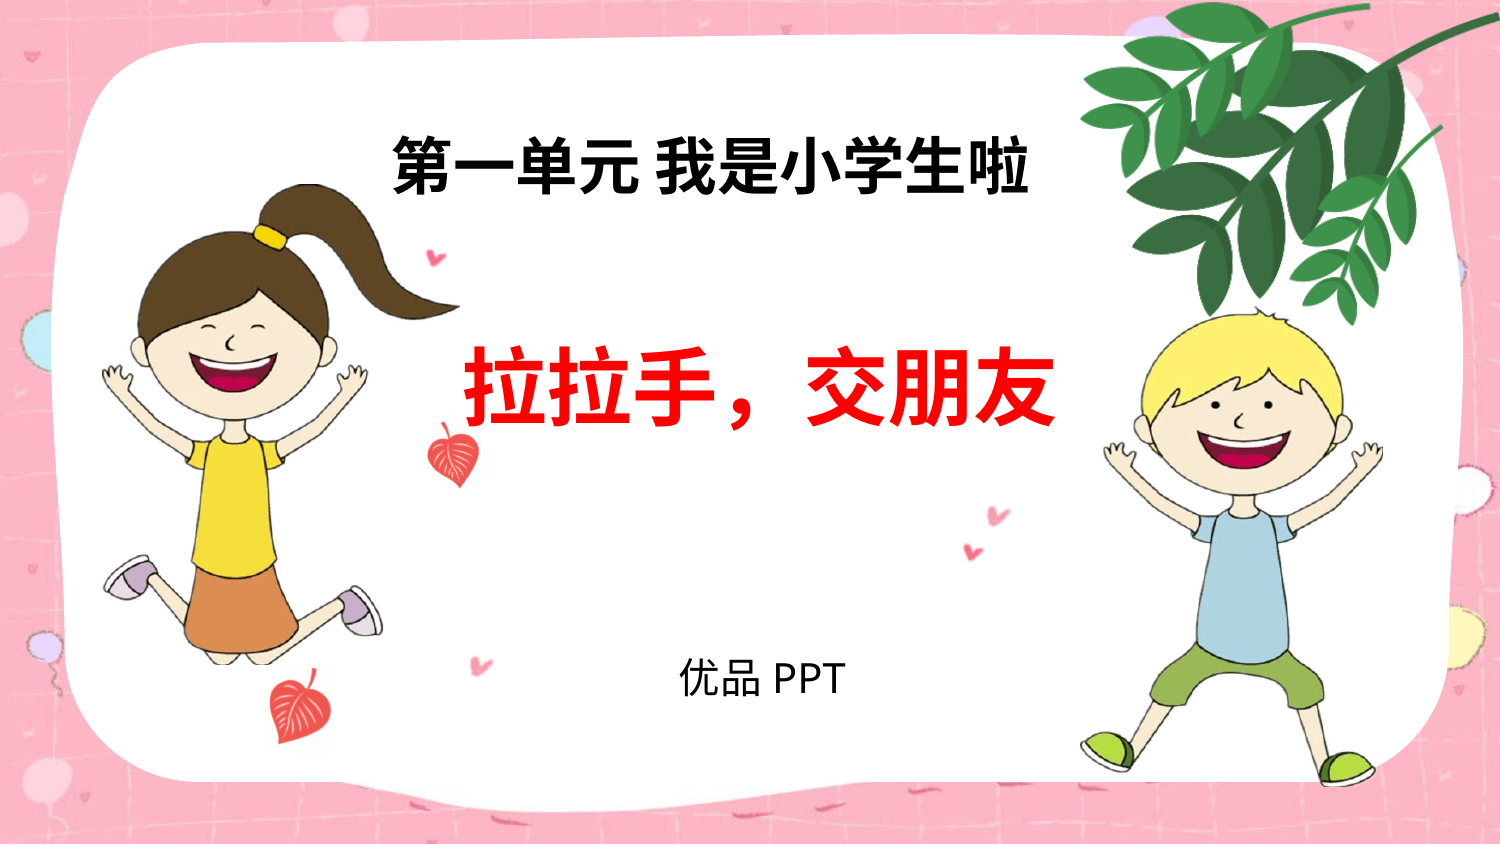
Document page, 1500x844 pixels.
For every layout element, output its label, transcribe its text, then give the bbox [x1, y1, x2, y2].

text_box 优品PPT [607, 639, 917, 710]
picture [0, 0, 1500, 844]
text_box 第一单元 我是小学生啦 [282, 84, 1080, 208]
text_box 拉拉手，交朋友 [460, 277, 1080, 442]
